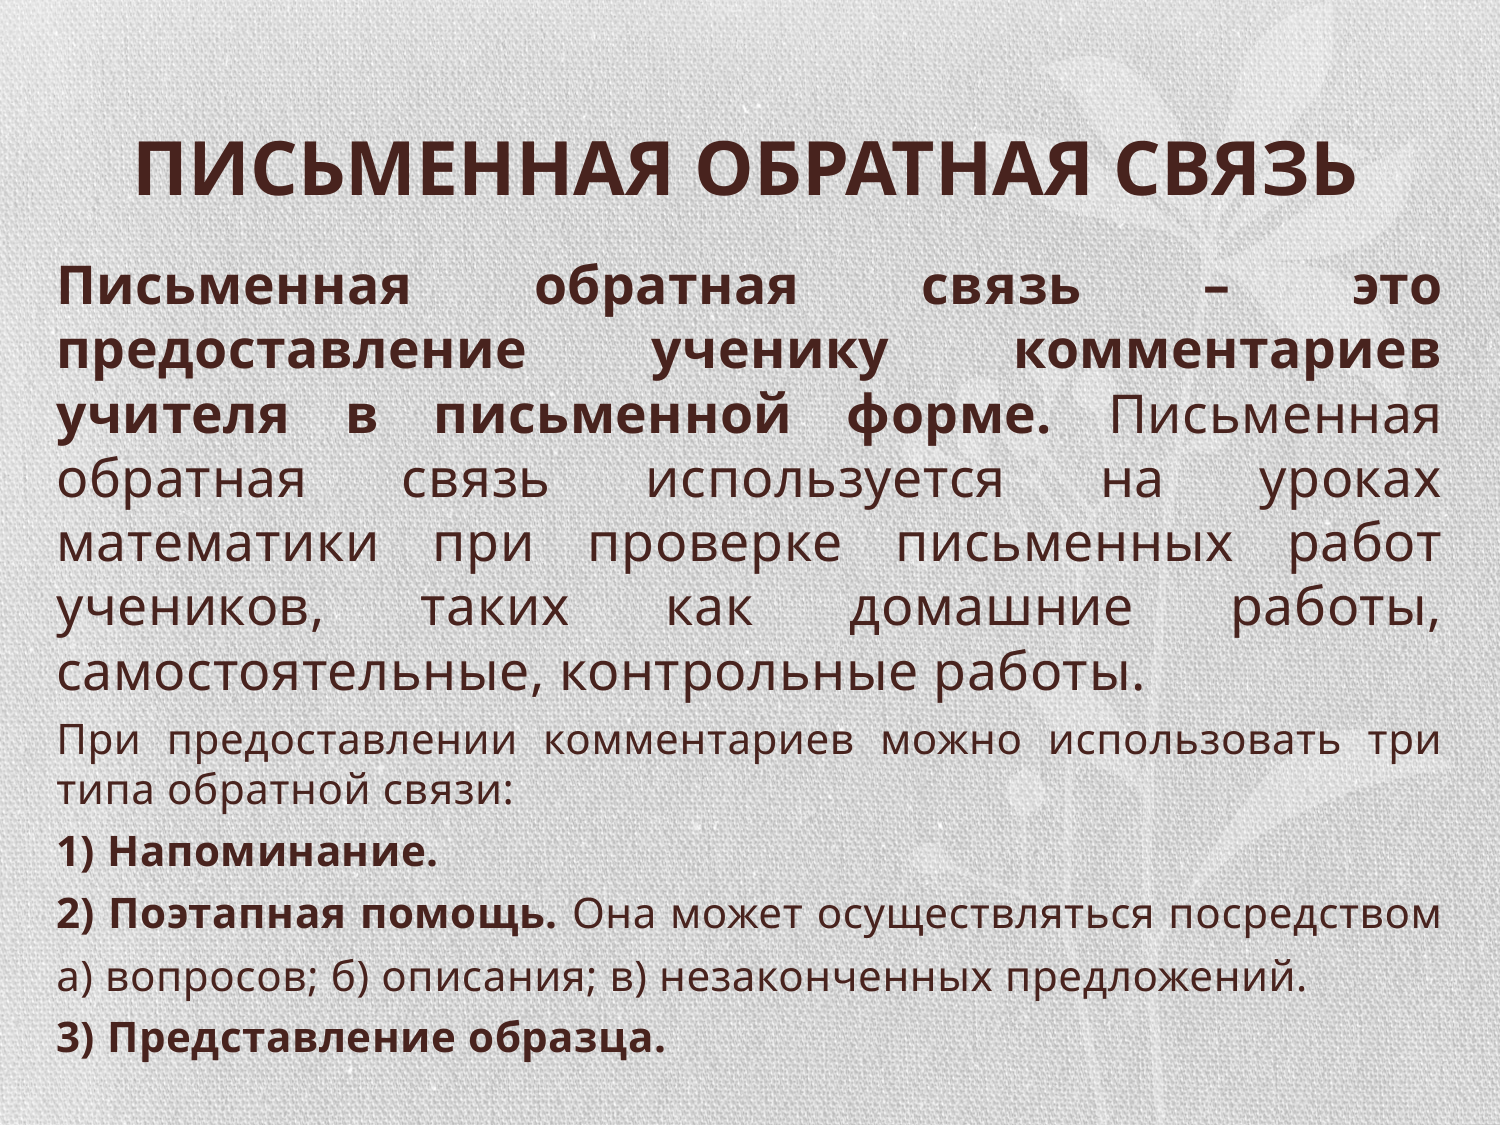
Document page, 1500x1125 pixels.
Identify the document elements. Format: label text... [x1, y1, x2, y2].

list Письменная обратная связь – это предоставление ученику комментариев учителя в письменной форме. Письменная обратная связь используется на уроках математики при проверке письменных работ учеников, таких как домашние работы, самостоятельные, контрольные работы. При предоставлении комментариев можно использовать три типа обратной связи: 1) Напоминание. 2) Поэтапная помощь. Она может осуществляться посредством а) вопросов; б) описания; в) незаконченных предложений. 3) Представление образца. [41, 243, 1459, 1083]
title ПИСЬМЕННАЯ ОБРАТНАЯ СВЯЗЬ [41, 42, 1451, 218]
